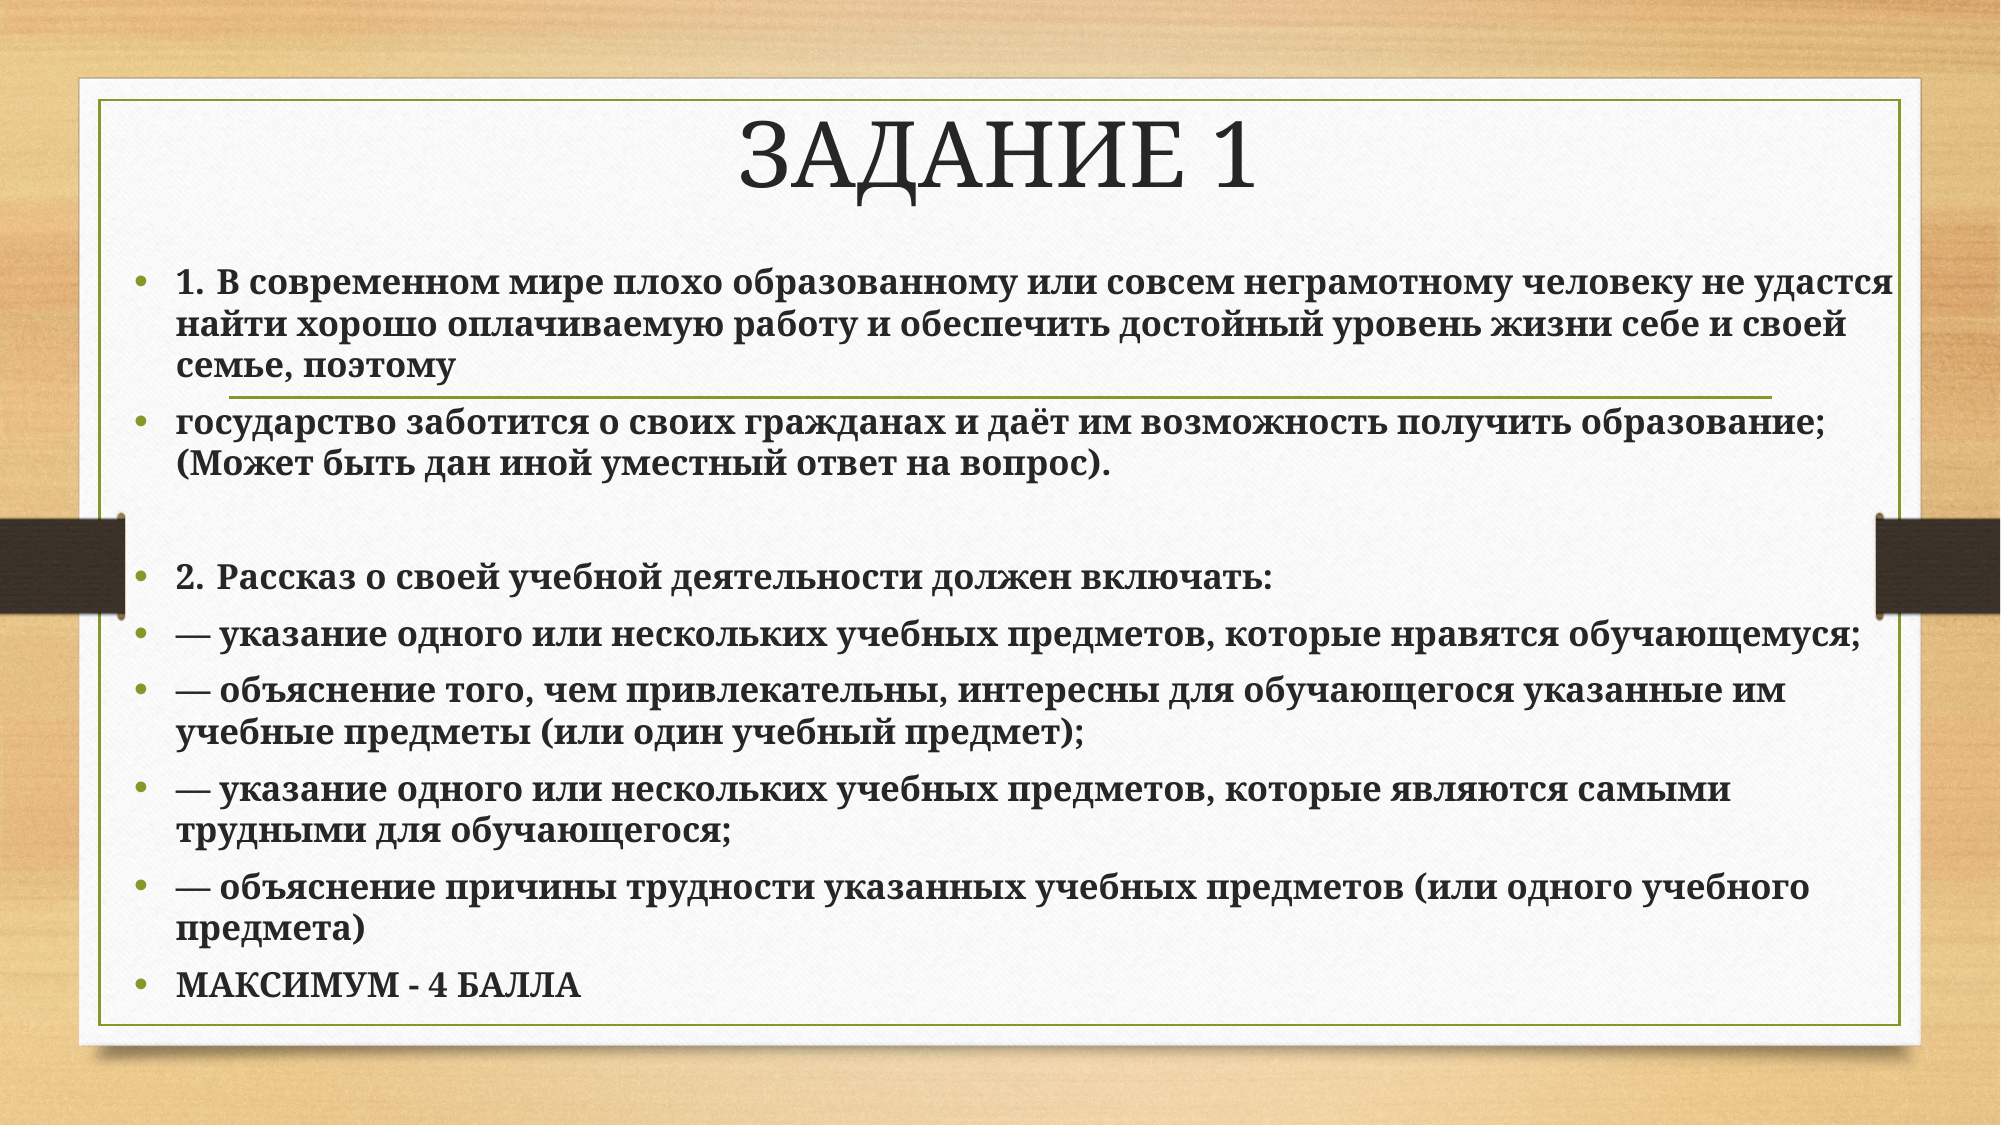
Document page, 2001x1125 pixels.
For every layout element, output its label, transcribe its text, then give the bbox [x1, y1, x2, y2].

list 1. В современном мире плохо образованному или совсем неграмотному человеку не удастся найти хорошо оплачиваемую работу и обеспечить достойный уровень жизни себе и своей семье, поэтому государство заботится о своих гражданах и даёт им возможность получить образование; (Может быть дан иной уместный ответ на вопрос). 2. Рассказ о своей учебной деятельности должен включать: — указание одного или нескольких учебных предметов, которые нравятся обучающемуся; — объяснение того, чем привлекательны, интересны для обучающегося указанные им учебные предметы (или один учебный предмет); — указание одного или нескольких учебных предметов, которые являются самыми трудными для обучающегося; — объяснение причины трудности указанных учебных предметов (или одного учебного предмета) МАКСИМУМ - 4 БАЛЛА [119, 252, 1911, 1021]
picture [0, 0, 2001, 1125]
title ЗАДАНИЕ 1 [137, 59, 1863, 242]
